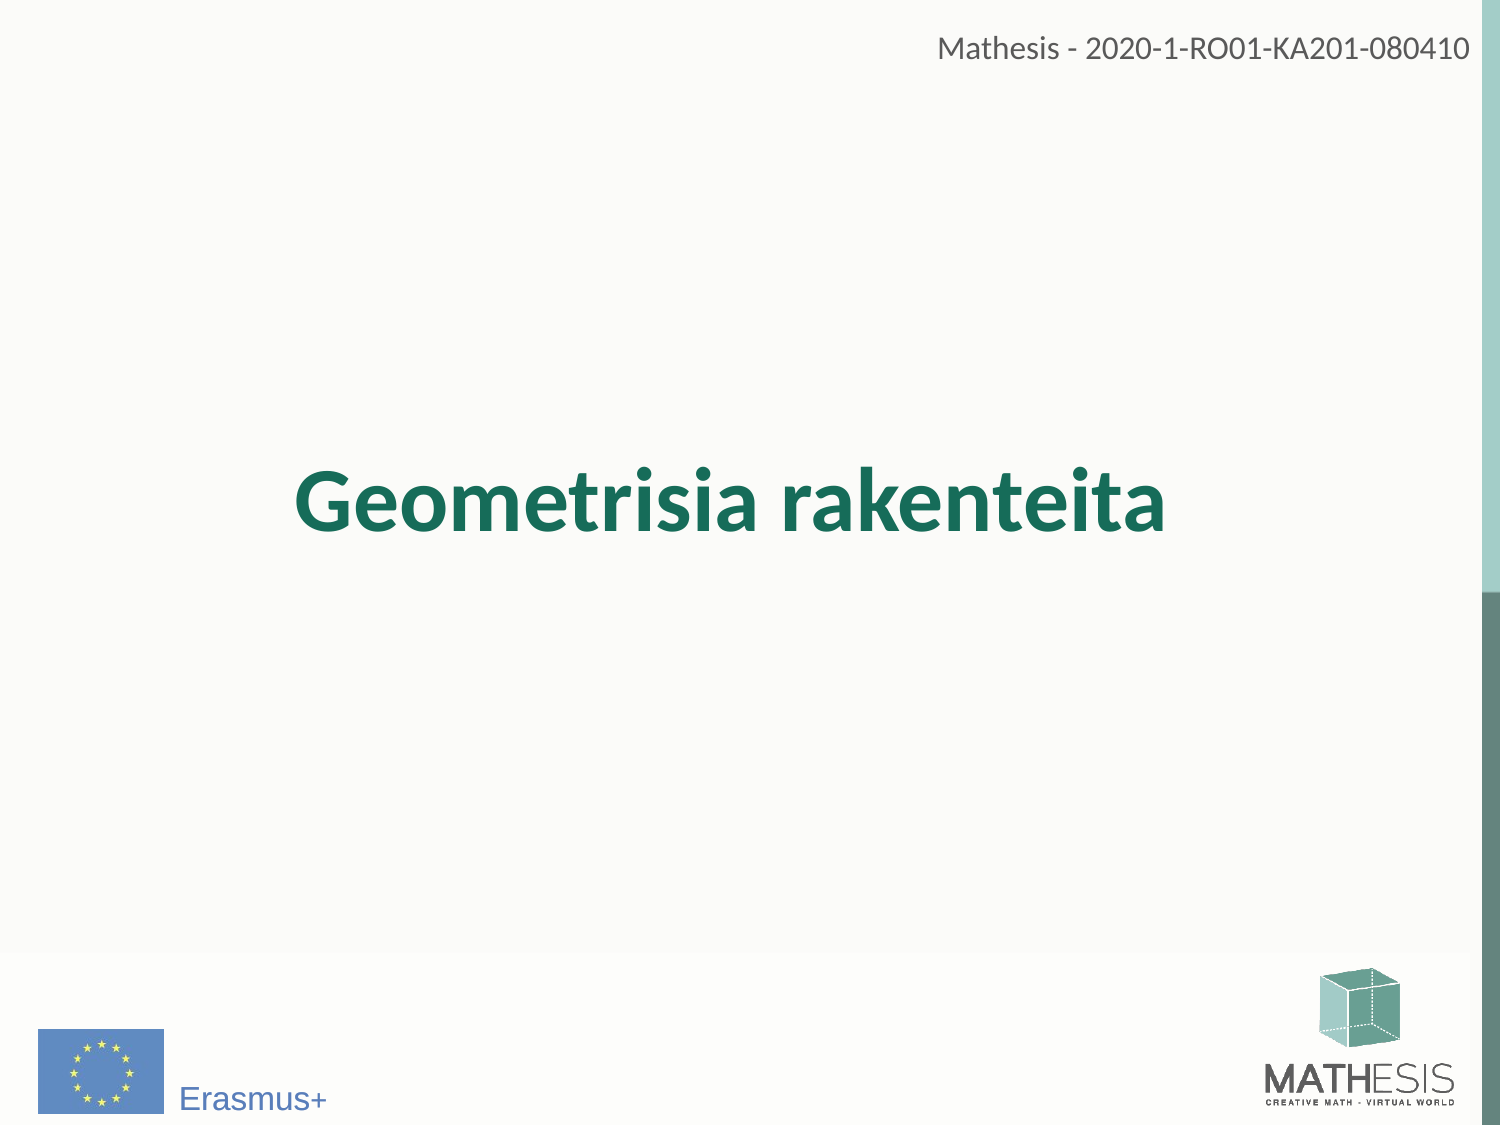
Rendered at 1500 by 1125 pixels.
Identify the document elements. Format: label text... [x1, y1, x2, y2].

title Geometrisia rakenteita [53, 432, 1411, 674]
